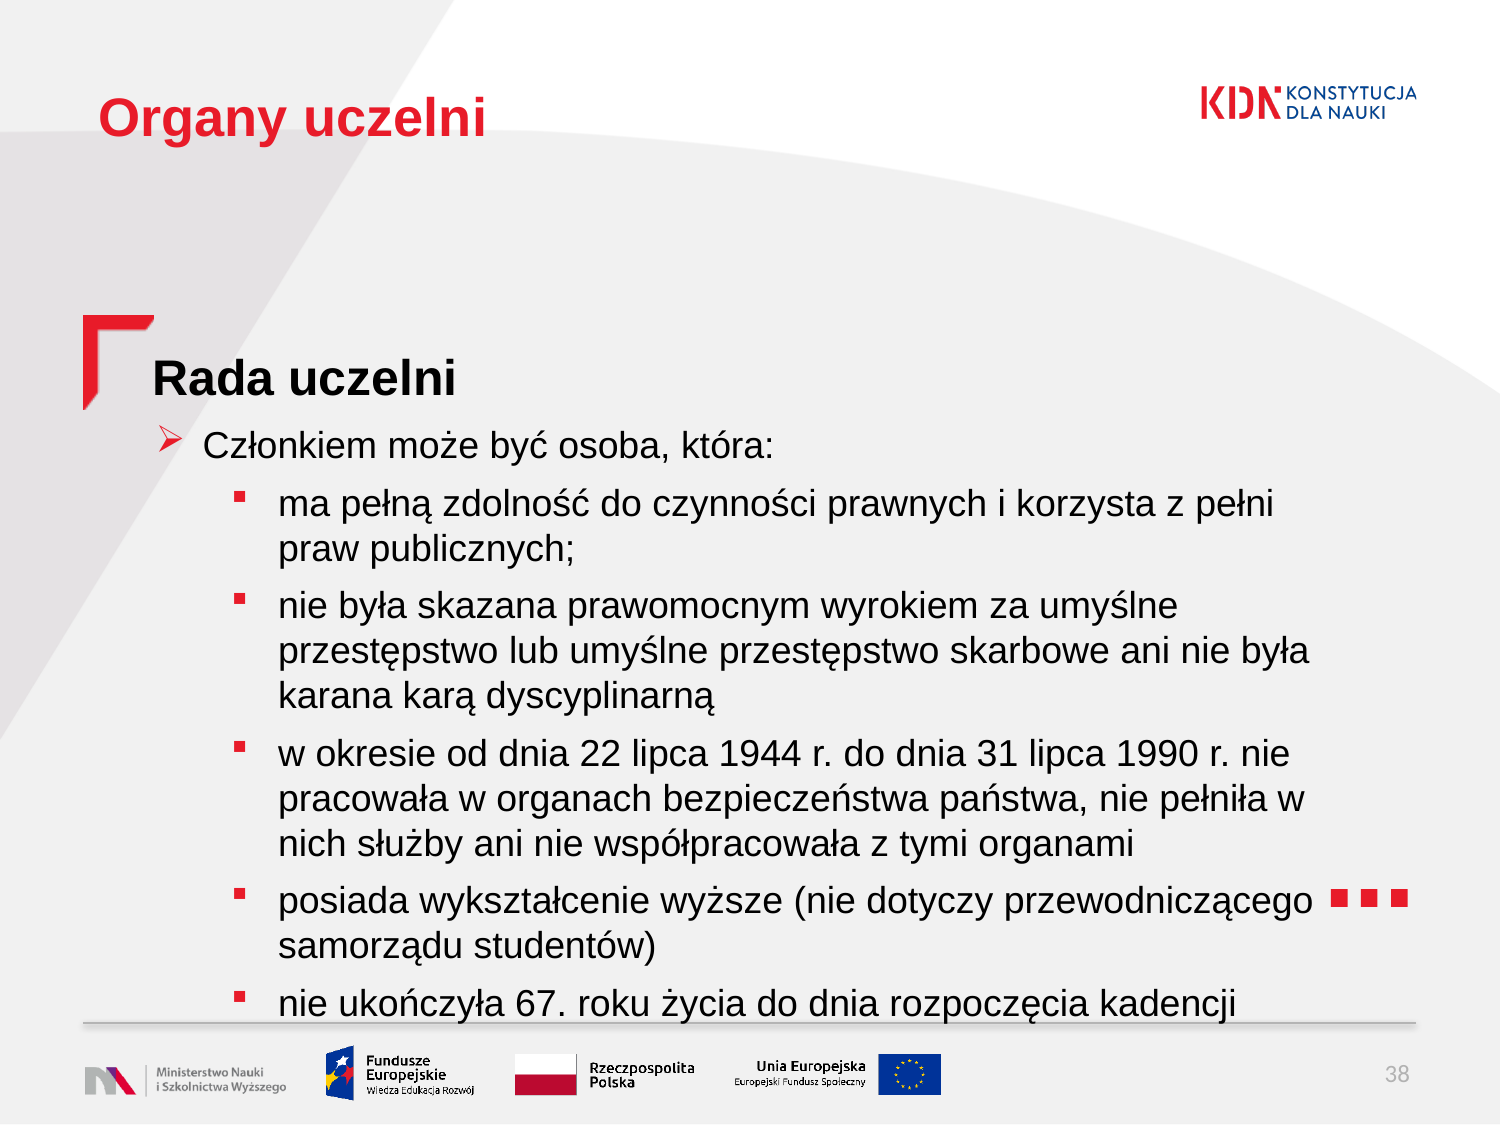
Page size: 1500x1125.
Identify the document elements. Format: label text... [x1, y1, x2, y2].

slide_number 38 [1074, 1042, 1425, 1103]
list Członkiem może być osoba, która: ma pełną zdolność do czynności prawnych i korzysta z pełni praw publicznych; nie była skazana prawomocnym wyrokiem za umyślne przestępstwo lub umyślne przestępstwo skarbowe ani nie była karana karą dyscyplinarną w okresie od dnia 22 lipca 1944 r. do dnia 31 lipca 1990 r. nie pracowała w organach bezpieczeństwa państwa, nie pełniła w nich służby ani nie współpracowała z tymi organami posiada wykształcenie wyższe (nie dotyczy przewodniczącego samorządu studentów) nie ukończyła 67. roku życia do dnia rozpoczęcia kadencji [140, 413, 1329, 911]
text_box Rada uczelni [137, 338, 1259, 413]
title Organy uczelni [83, 74, 1170, 143]
picture [0, 0, 1500, 1125]
